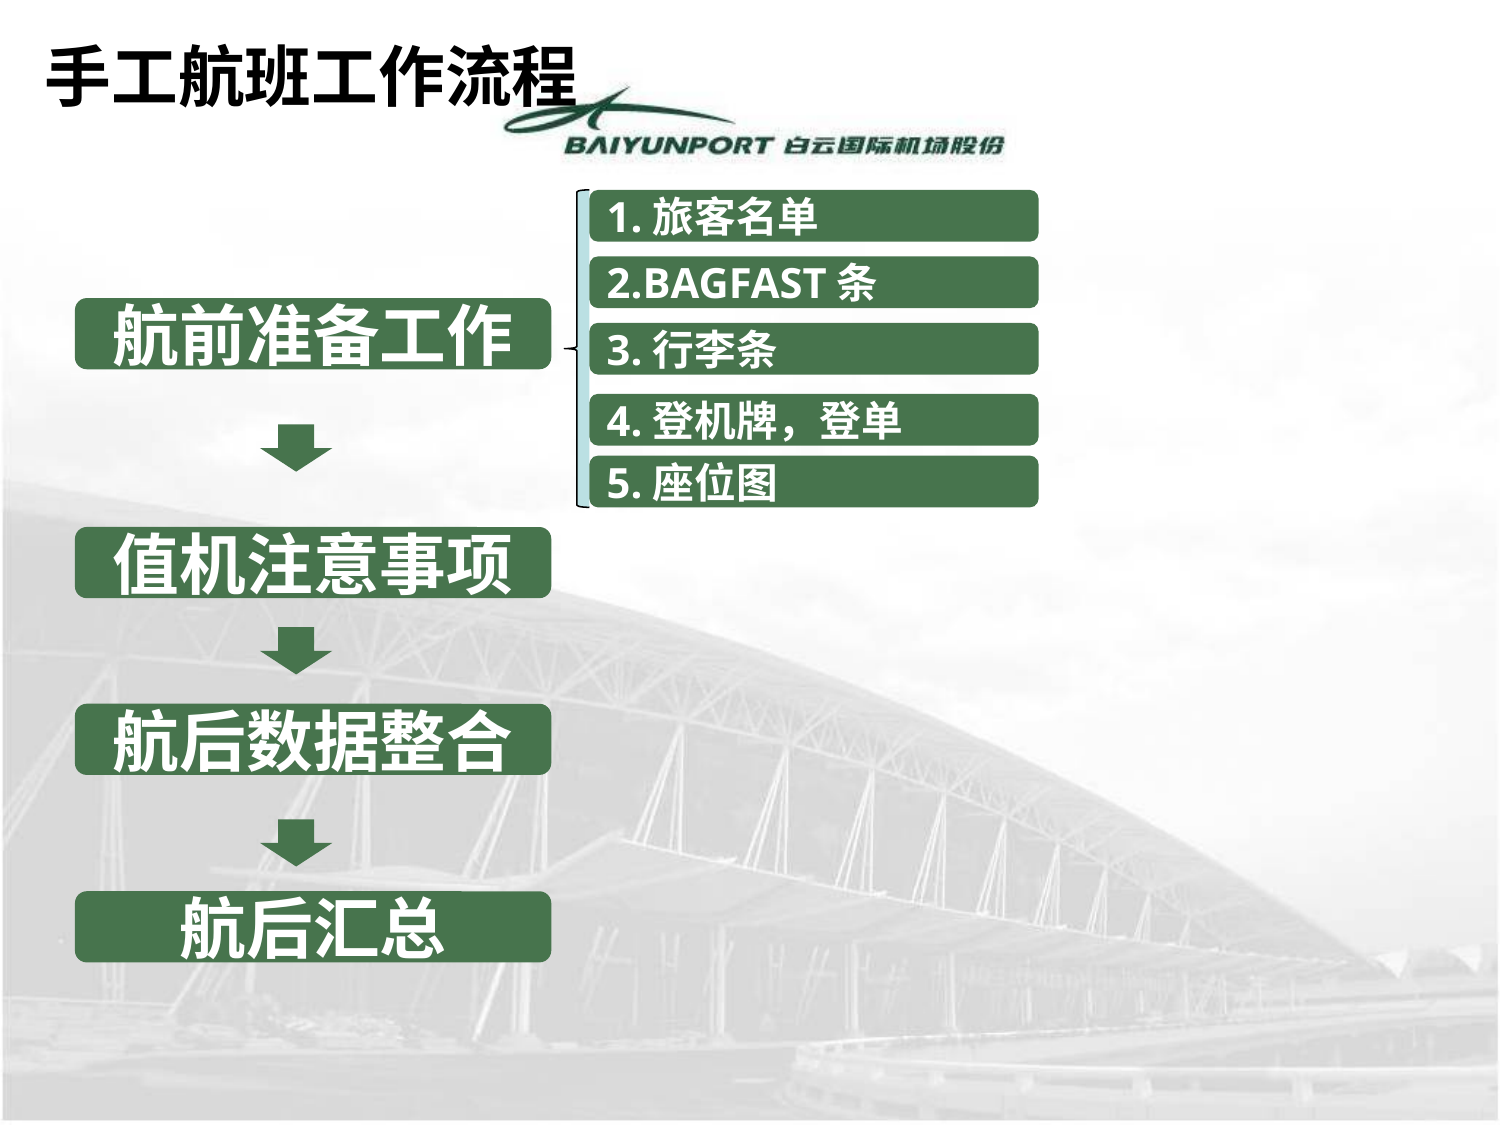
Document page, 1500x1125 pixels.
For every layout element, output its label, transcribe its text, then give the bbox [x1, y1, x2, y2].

text_box 5.座位图 [587, 453, 1041, 510]
text_box 手工航班工作流程 [30, 27, 1357, 123]
text_box 4.登机牌，登单 [587, 391, 1041, 448]
text_box 1.旅客名单 [587, 187, 1041, 244]
picture [0, 0, 1500, 1125]
text_box [257, 422, 335, 474]
text_box 2.BAGFAST条 [587, 254, 1041, 311]
text_box [257, 817, 335, 869]
text_box [564, 189, 590, 508]
text_box 航后汇总 [72, 889, 554, 965]
text_box 航前准备工作 [72, 295, 554, 372]
text_box 值机注意事项 [72, 524, 554, 601]
text_box 3.行李条 [587, 320, 1041, 377]
text_box [257, 625, 335, 677]
text_box 航后数据整合 [72, 701, 554, 778]
